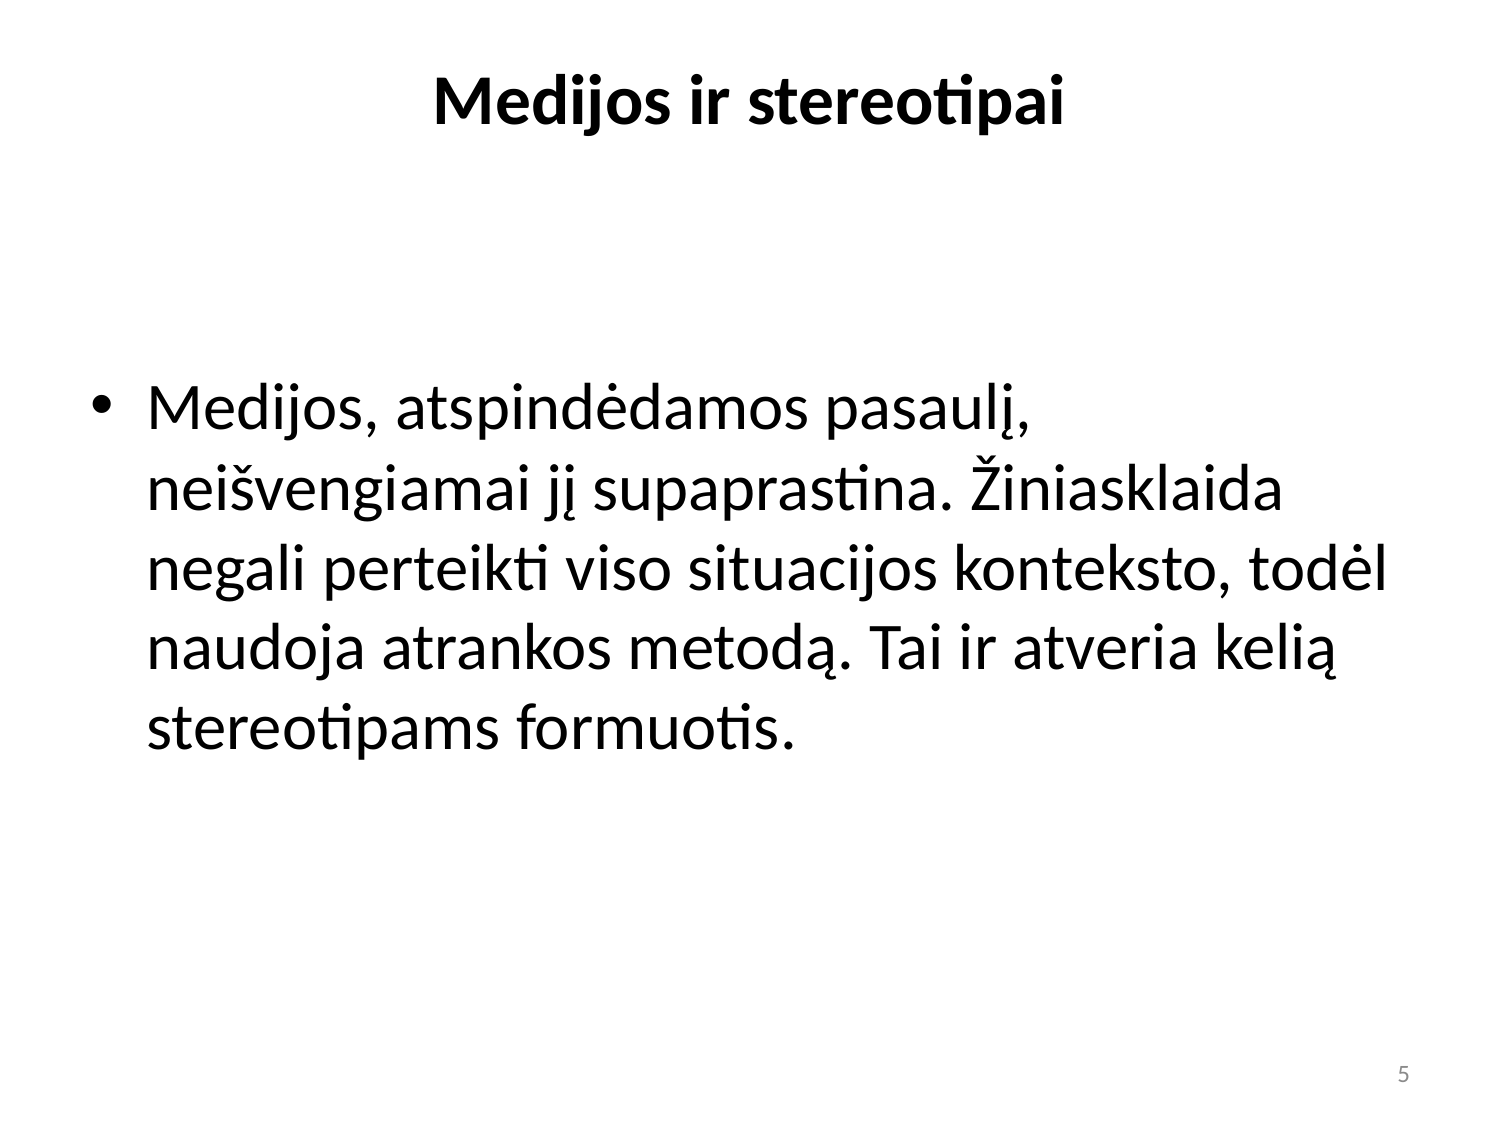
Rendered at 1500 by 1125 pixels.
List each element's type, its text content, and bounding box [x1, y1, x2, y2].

list Medijos, atspindėdamos pasaulį, neišvengiamai jį supaprastina. Žiniasklaida negali perteikti viso situacijos konteksto, todėl naudoja atrankos metodą. Tai ir atveria kelią stereotipams formuotis. [75, 262, 1425, 1005]
title Medijos ir stereotipai [75, 45, 1425, 233]
slide_number 5 [1074, 1042, 1425, 1103]
